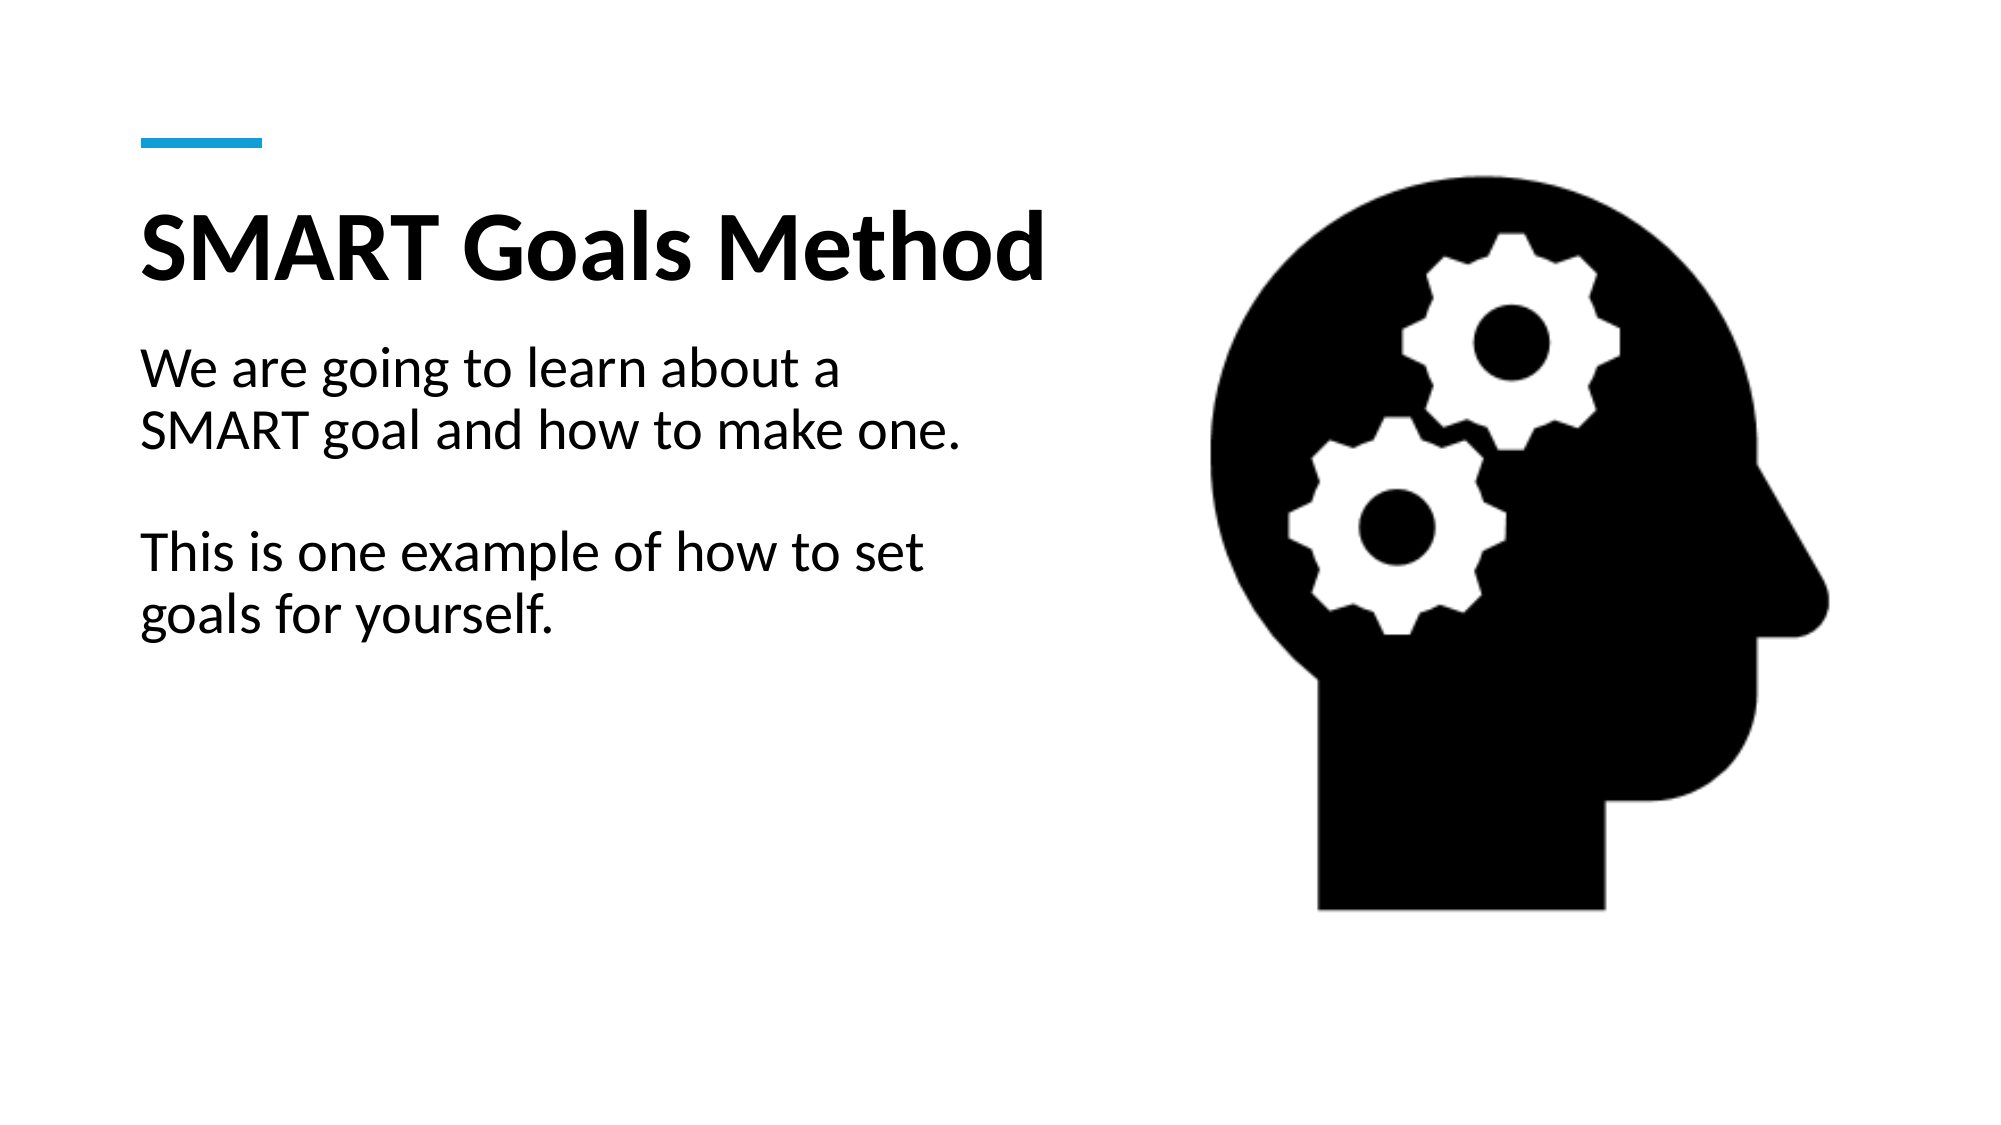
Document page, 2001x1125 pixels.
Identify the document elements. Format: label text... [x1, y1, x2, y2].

title SMART Goals Method [124, 186, 1083, 330]
picture [1083, 125, 1957, 1000]
list We are going to learn about a SMART goal and how to make one. This is one example of how to set goals for yourself. [124, 329, 1028, 1125]
